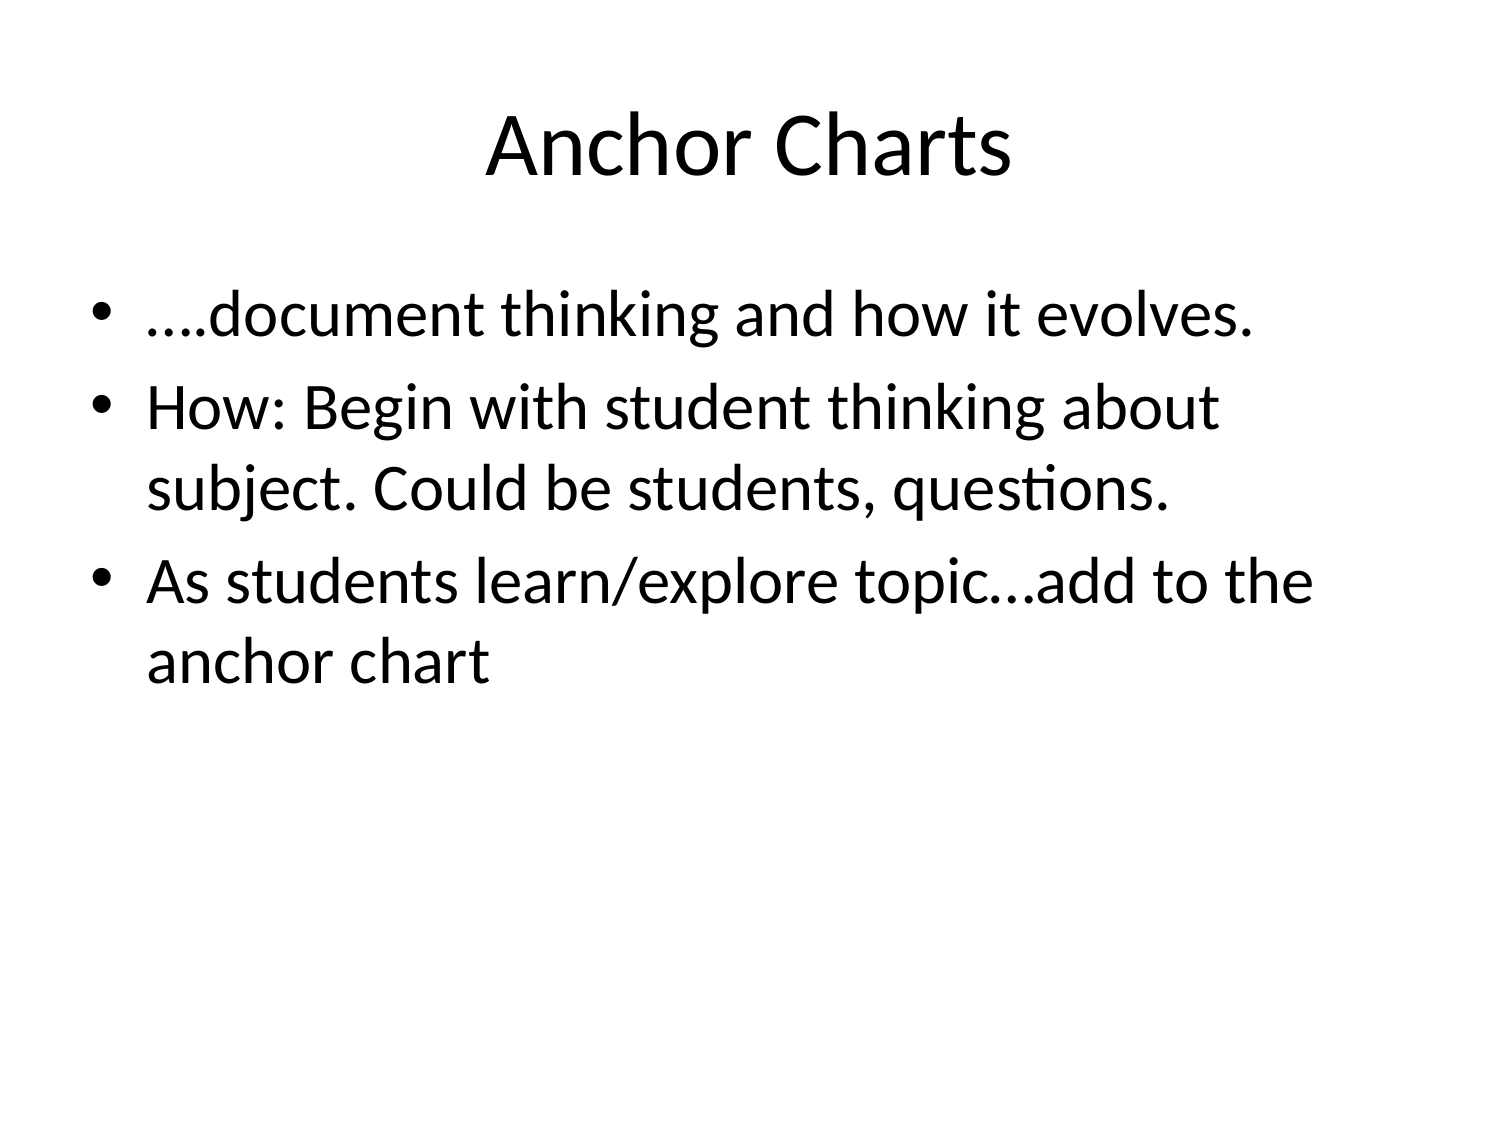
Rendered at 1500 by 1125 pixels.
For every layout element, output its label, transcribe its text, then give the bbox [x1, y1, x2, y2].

list ….document thinking and how it evolves. How: Begin with student thinking about subject. Could be students, questions. As students learn/explore topic…add to the anchor chart [75, 262, 1425, 1005]
title Anchor Charts [75, 45, 1425, 233]
